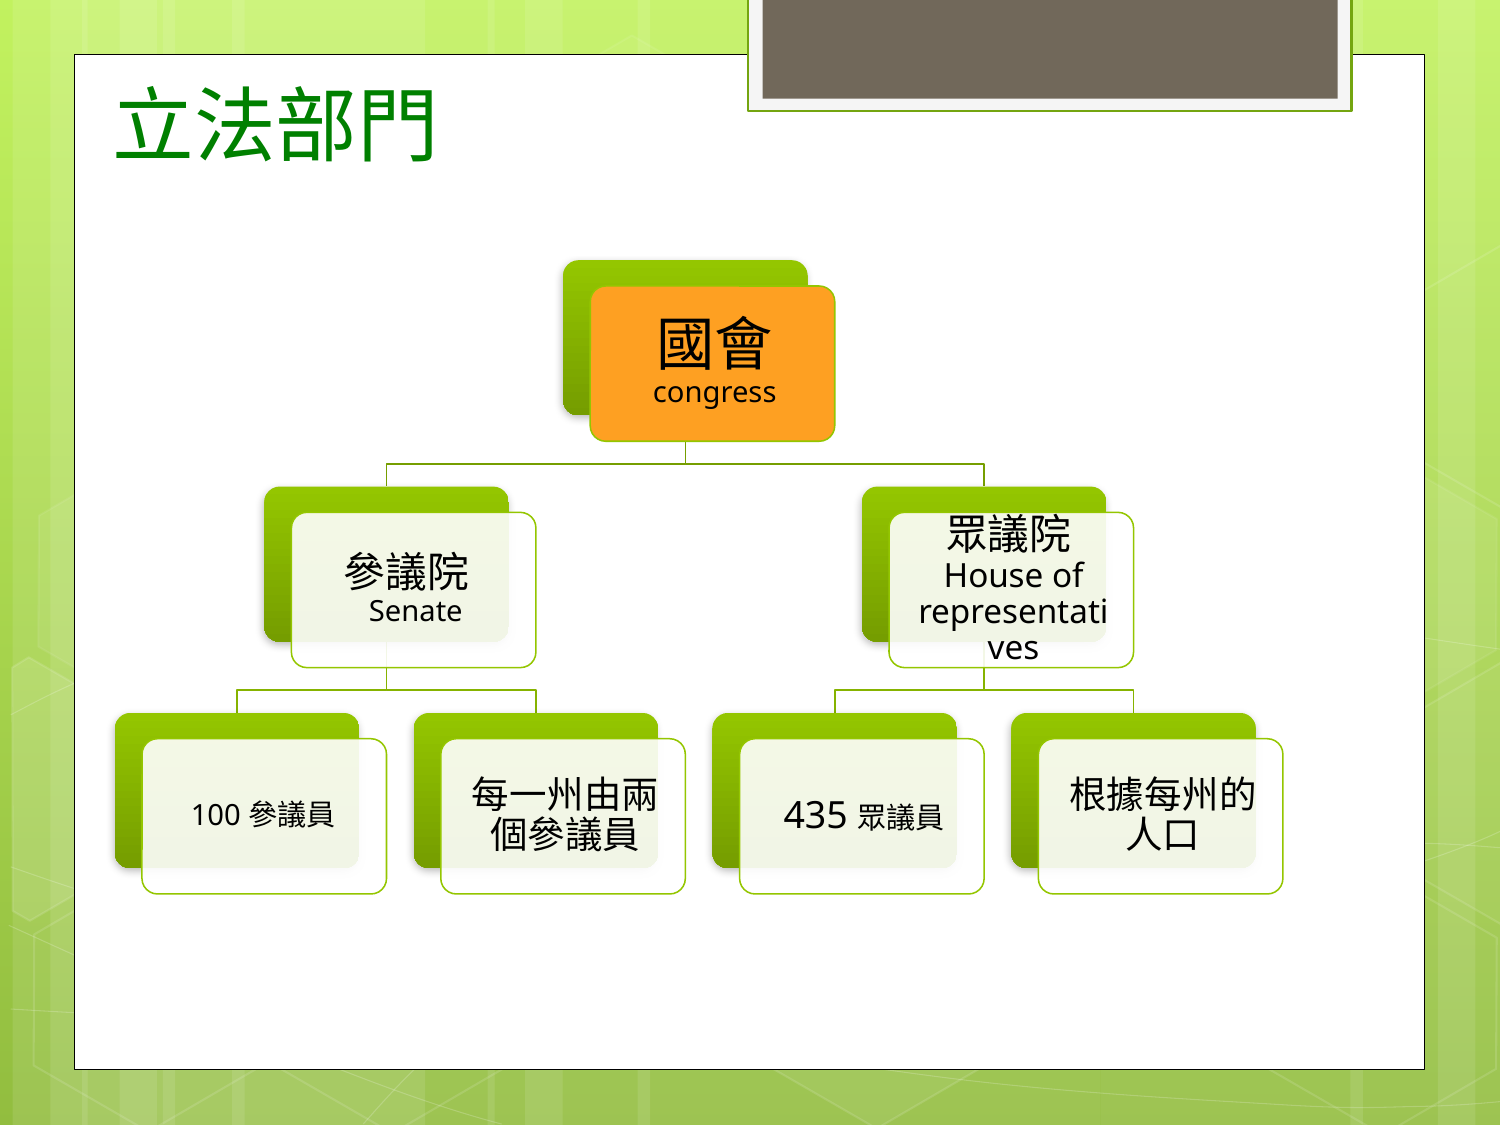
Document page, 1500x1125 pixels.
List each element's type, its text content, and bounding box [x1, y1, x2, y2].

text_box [114, 206, 1284, 949]
title 立法部門 [97, 66, 1411, 180]
